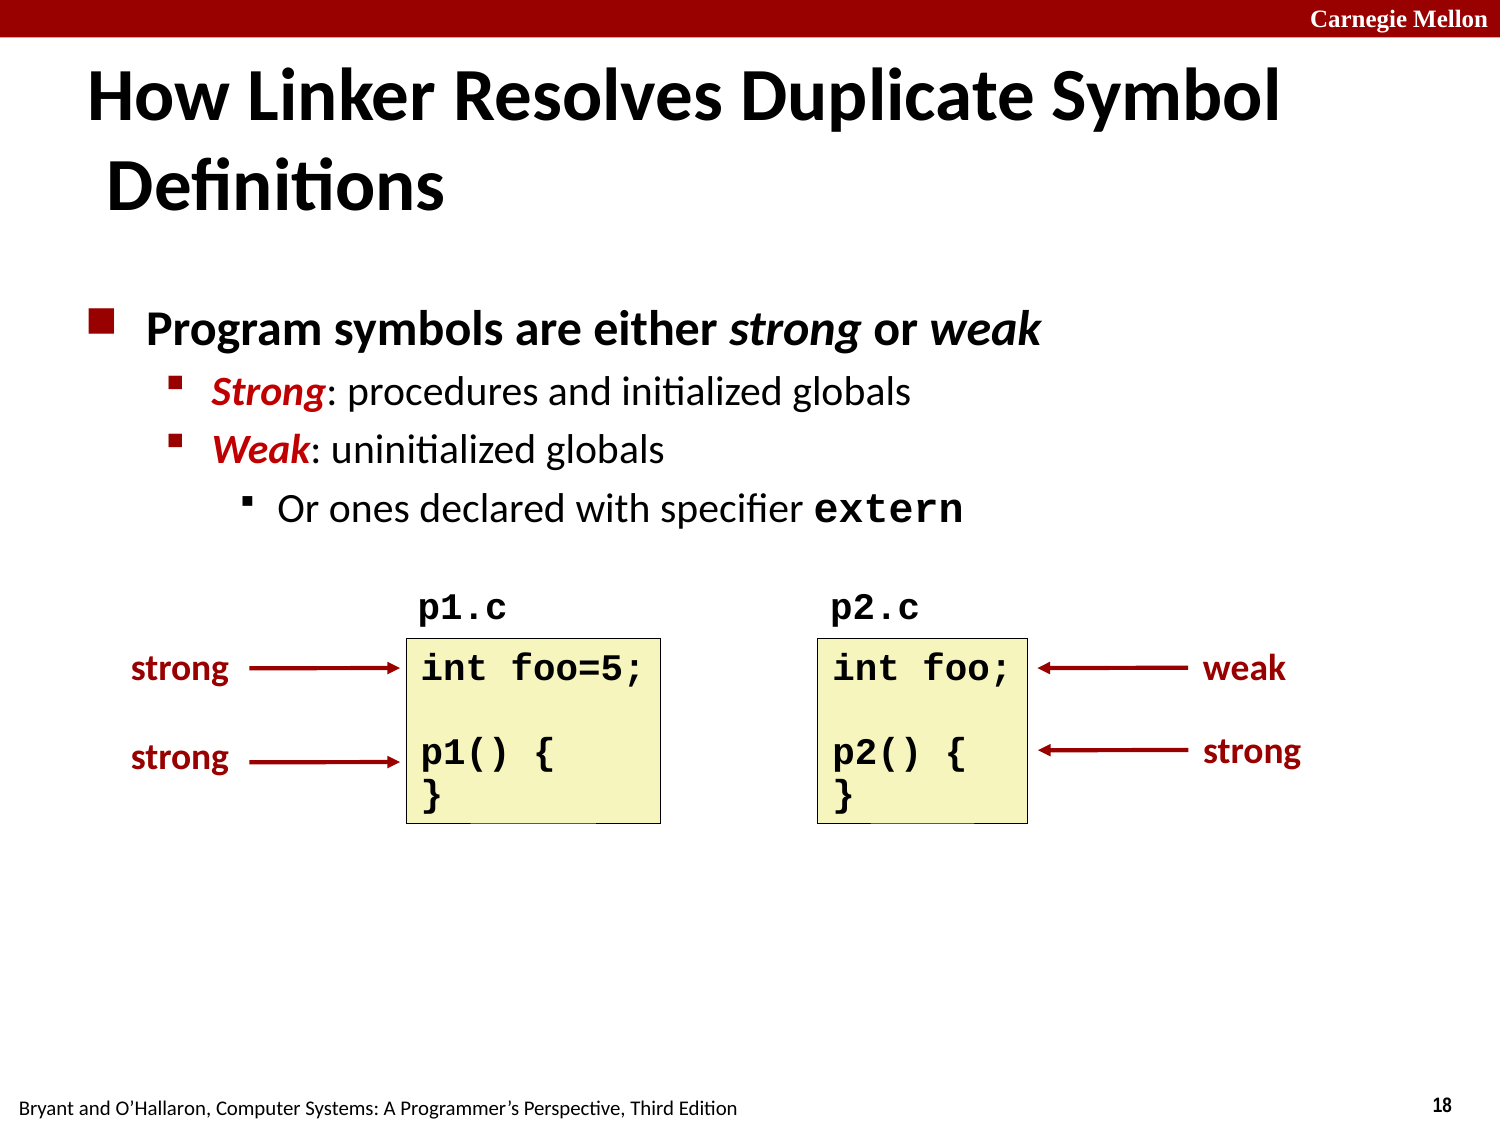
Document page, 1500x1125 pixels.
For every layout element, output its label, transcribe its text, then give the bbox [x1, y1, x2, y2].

list Program symbols are either strong or weak Strong: procedures and initialized globals Weak: uninitialized globals Or ones declared with specifier extern [74, 287, 1438, 526]
title How Linker Resolves Duplicate Symbol Definitions [71, 71, 1500, 201]
text_box strong [1188, 720, 1317, 780]
text_box p2.c [815, 577, 935, 636]
text_box p1.c [402, 577, 523, 636]
text_box strong [115, 637, 244, 698]
text_box int foo=5; p1() { } [405, 638, 661, 823]
text_box [249, 661, 400, 675]
text_box [1038, 744, 1189, 757]
text_box int foo; p2() { } [817, 638, 1028, 823]
text_box [1037, 661, 1189, 675]
text_box [249, 755, 400, 769]
text_box weak [1188, 637, 1302, 697]
text_box strong [115, 726, 244, 787]
